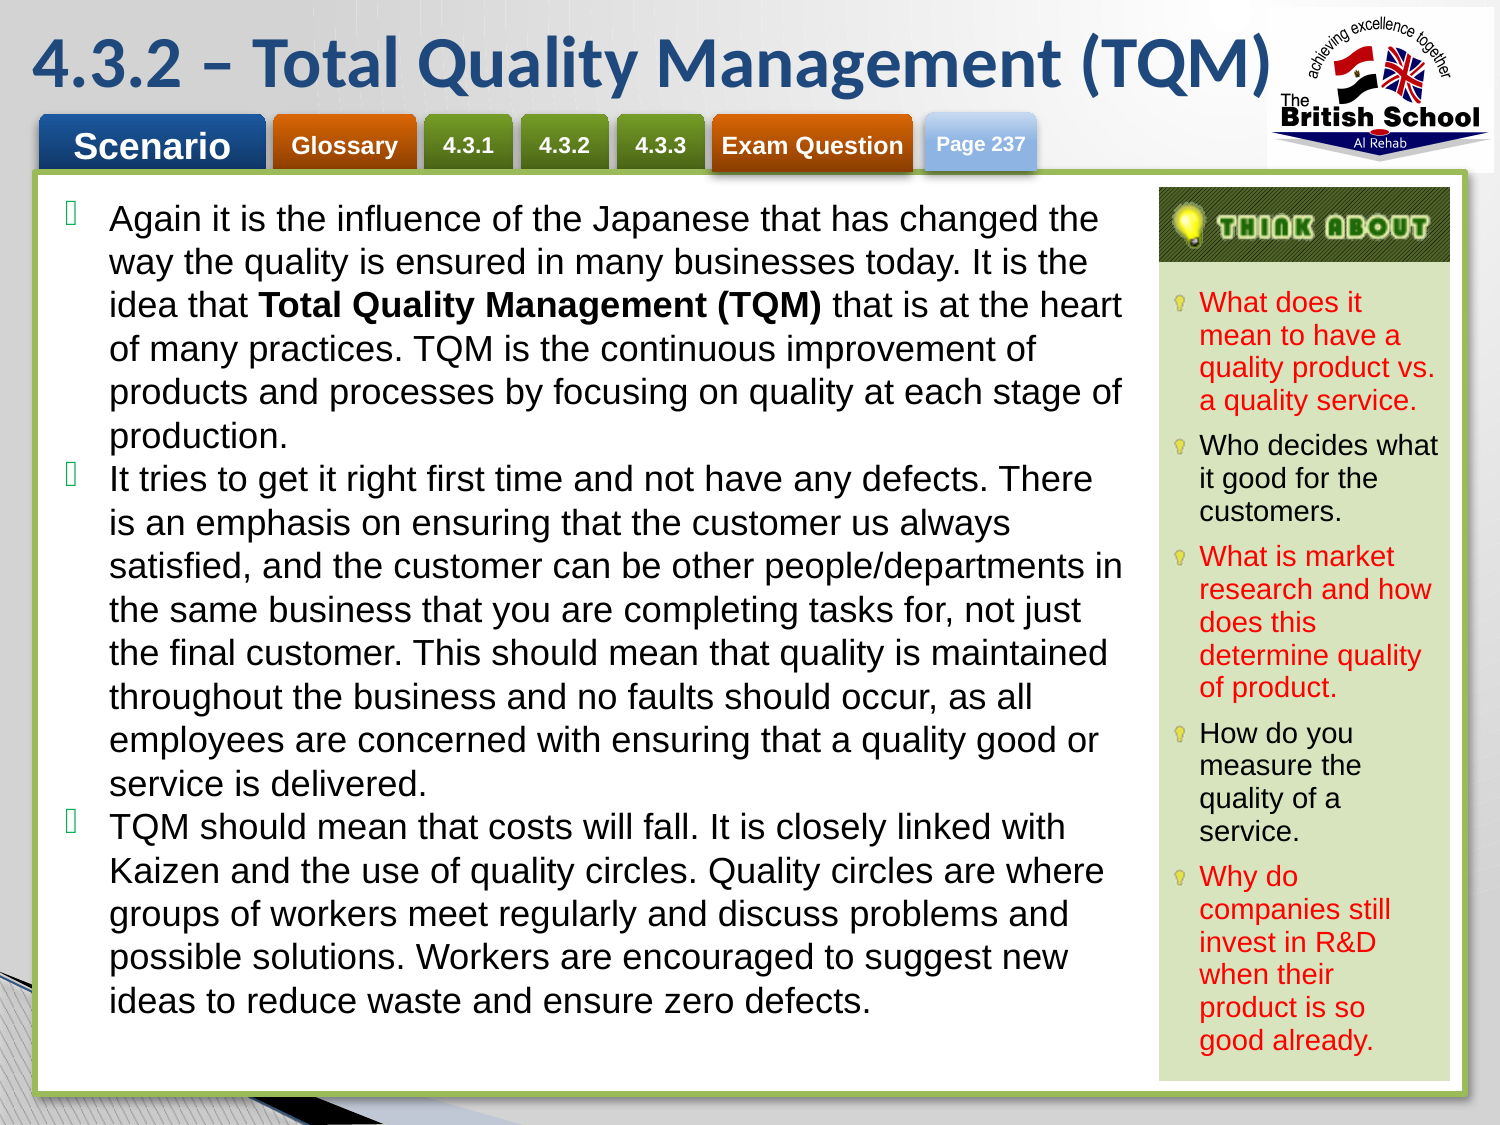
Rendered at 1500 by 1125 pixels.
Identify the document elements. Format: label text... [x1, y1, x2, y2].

picture [1170, 722, 1188, 744]
picture [1267, 7, 1495, 173]
picture [1171, 198, 1435, 255]
picture [1170, 435, 1188, 456]
table_header [1159, 187, 1450, 262]
picture [1170, 546, 1188, 567]
title 4.3.2 – Total Quality Management (TQM) [17, 7, 1300, 110]
table_cell What does it mean to have a quality product vs. a quality service. Who decides what it good for the customers. What is market research and how does this determine quality of product. How do you measure the quality of a service. Why do companies still invest in R&D when their product is so good already. [1159, 262, 1450, 1081]
picture [281, 1114, 303, 1125]
text_box Again it is the influence of the Japanese that has changed the way the quality is ensured in many businesses today. It is the idea that Total Quality Management (TQM) that is at the heart of many practices. TQM is the continuous improvement of products and processes by focusing on quality at each stage of production. It tries to get it right first time and not have any defects. There is an emphasis on ensuring that the customer us always satisfied, and the customer can be other people/departments in the same business that you are completing tasks for, not just the final customer. This should mean that quality is maintained throughout the business and no faults should occur, as all employees are concerned with ensuring that a quality good or service is delivered. TQM should mean that costs will fall. It is closely linked with Kaizen and the use of quality circles. Quality circles are where groups of workers meet regularly and discuss problems and possible solutions. Workers are encouraged to suggest new ideas to reduce waste and ensure zero defects. [50, 187, 1144, 1028]
picture [1170, 291, 1188, 313]
picture [1170, 866, 1188, 887]
text_box Page 237 [924, 112, 1038, 172]
